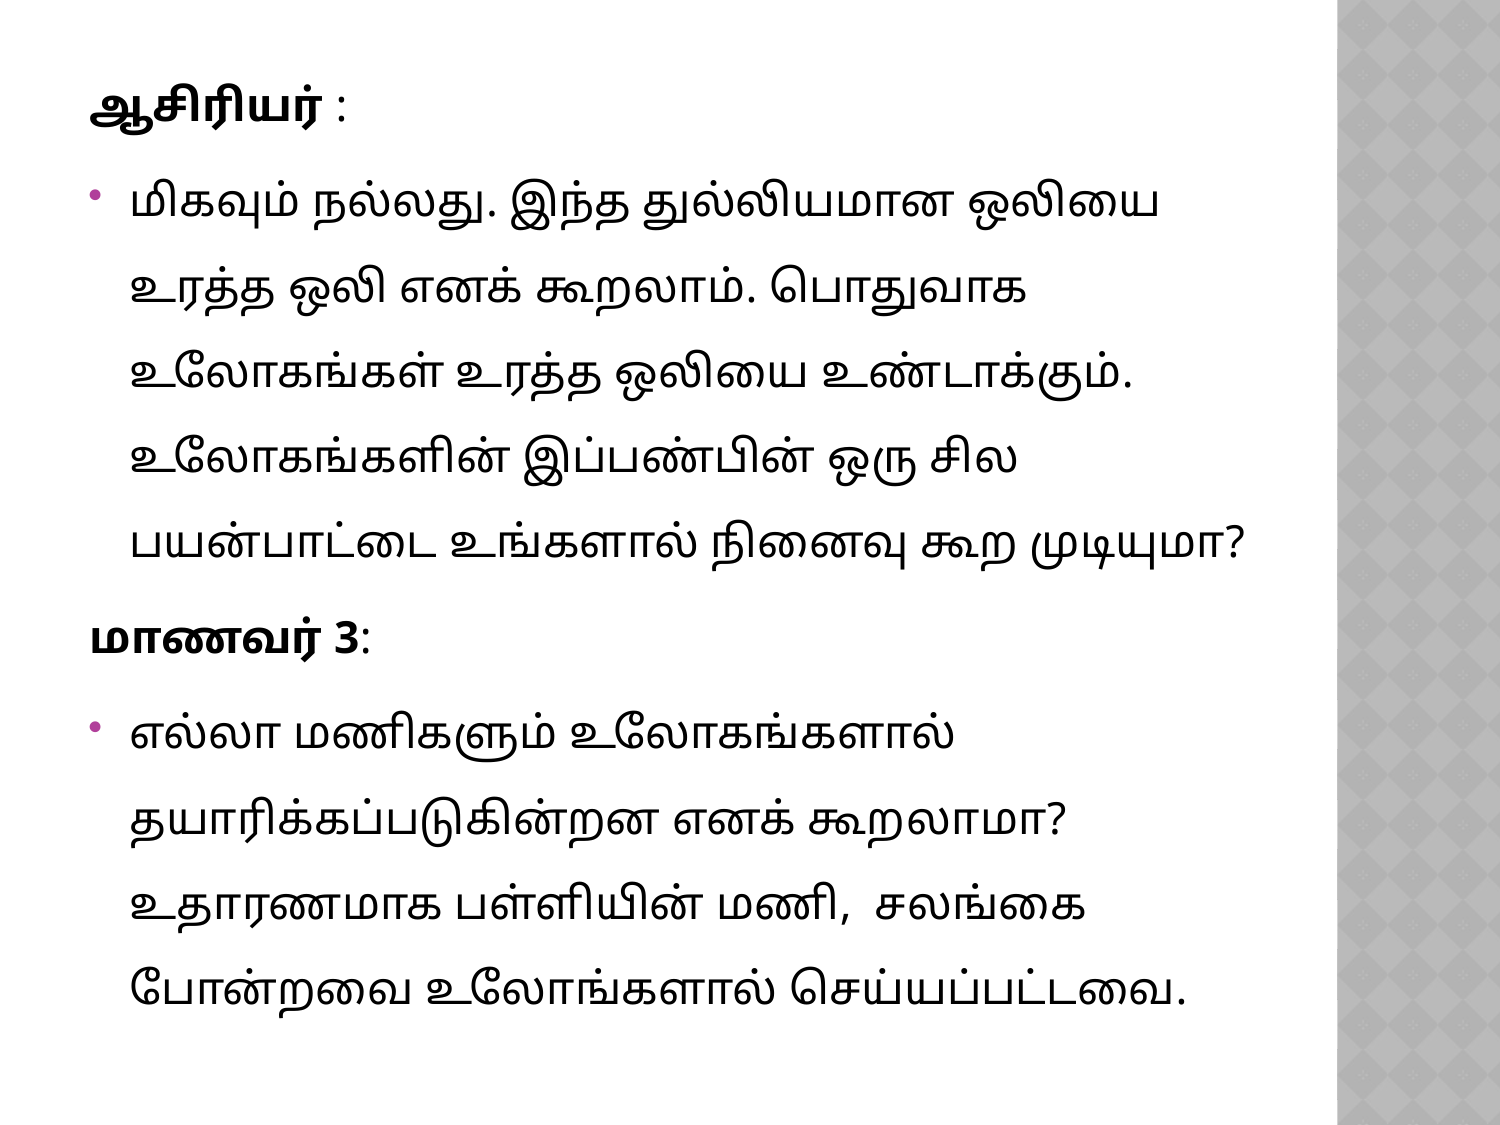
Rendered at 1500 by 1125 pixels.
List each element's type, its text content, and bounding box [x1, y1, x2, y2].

list ஆசிரியர் : மிகவும் நல்லது. இந்த துல்லியமான ஒலியை உரத்த ஒலி எனக் கூறலாம். பொதுவாக உலோகங்கள் உரத்த ஒலியை உண்டாக்கும். உலோகங்களின் இப்பண்பின் ஒரு சில பயன்பாட்டை உங்களால் நினைவு கூற முடியுமா? மாணவர் 3: எல்லா மணிகளும் உலோகங்களால் தயாரிக்கப்படுகின்றன எனக் கூறலாமா? உதாரணமாக பள்ளியின் மணி, சலங்கை போன்றவை உலோங்களால் செய்யப்பட்டவை. [75, 37, 1263, 1059]
